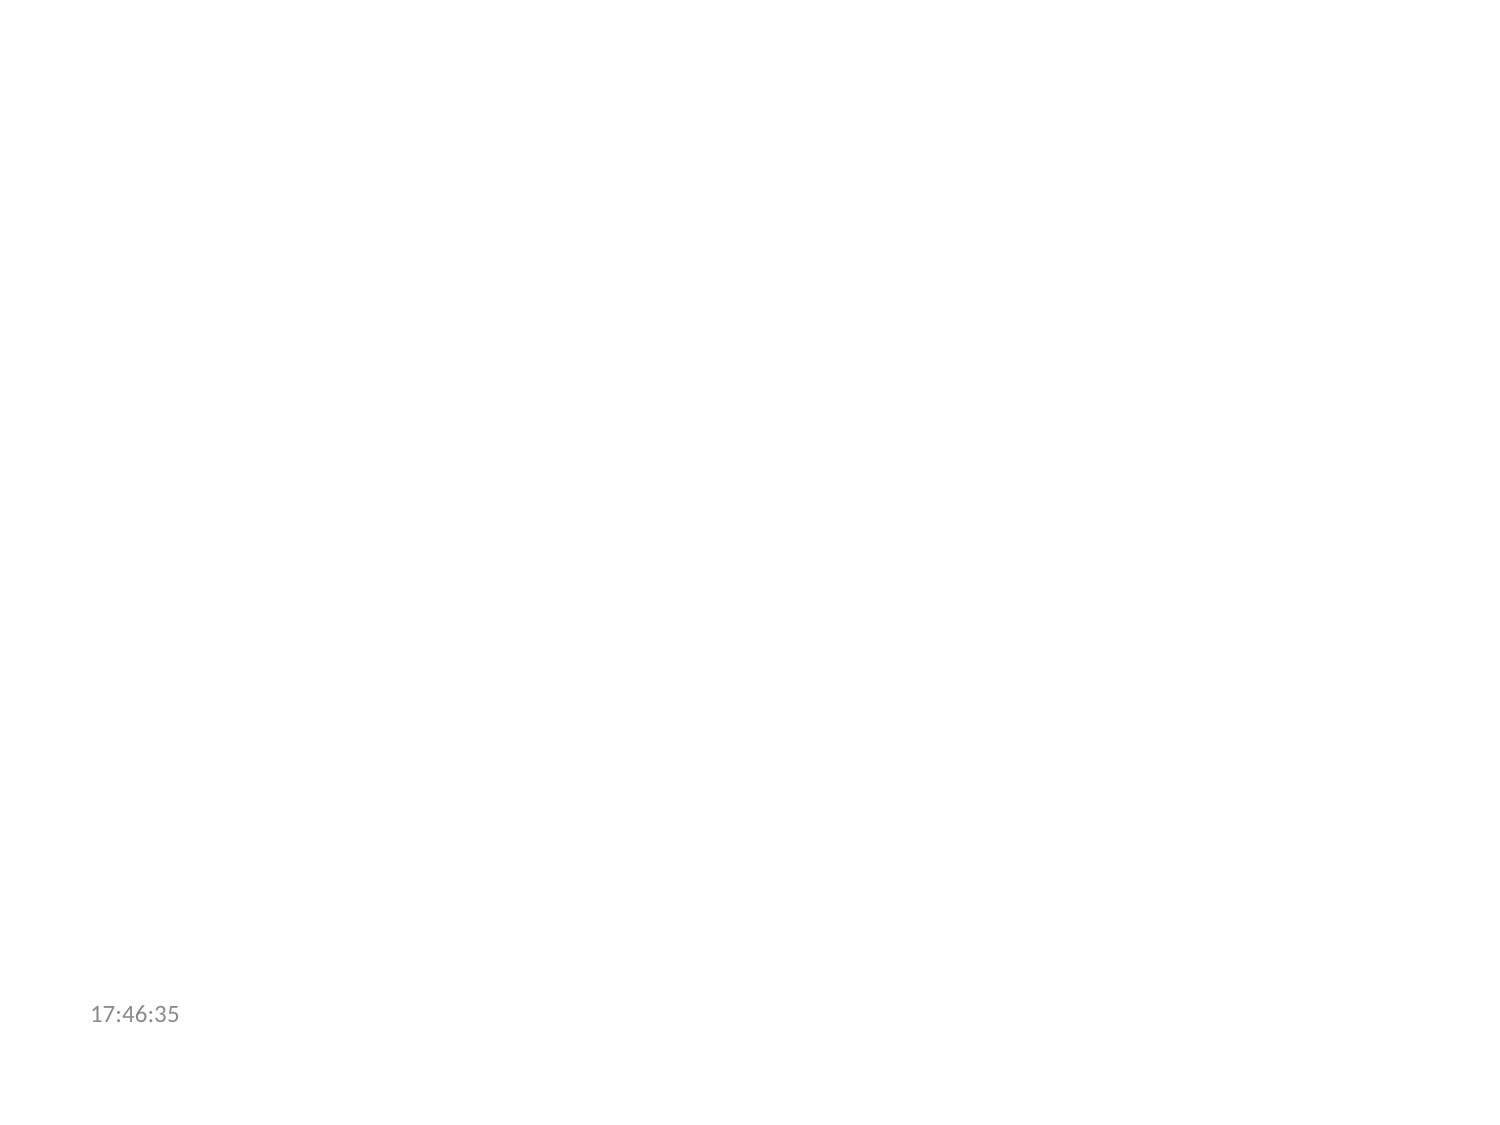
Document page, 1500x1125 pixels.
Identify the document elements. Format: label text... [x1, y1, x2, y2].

text_box 15:35:09 [75, 982, 425, 1043]
